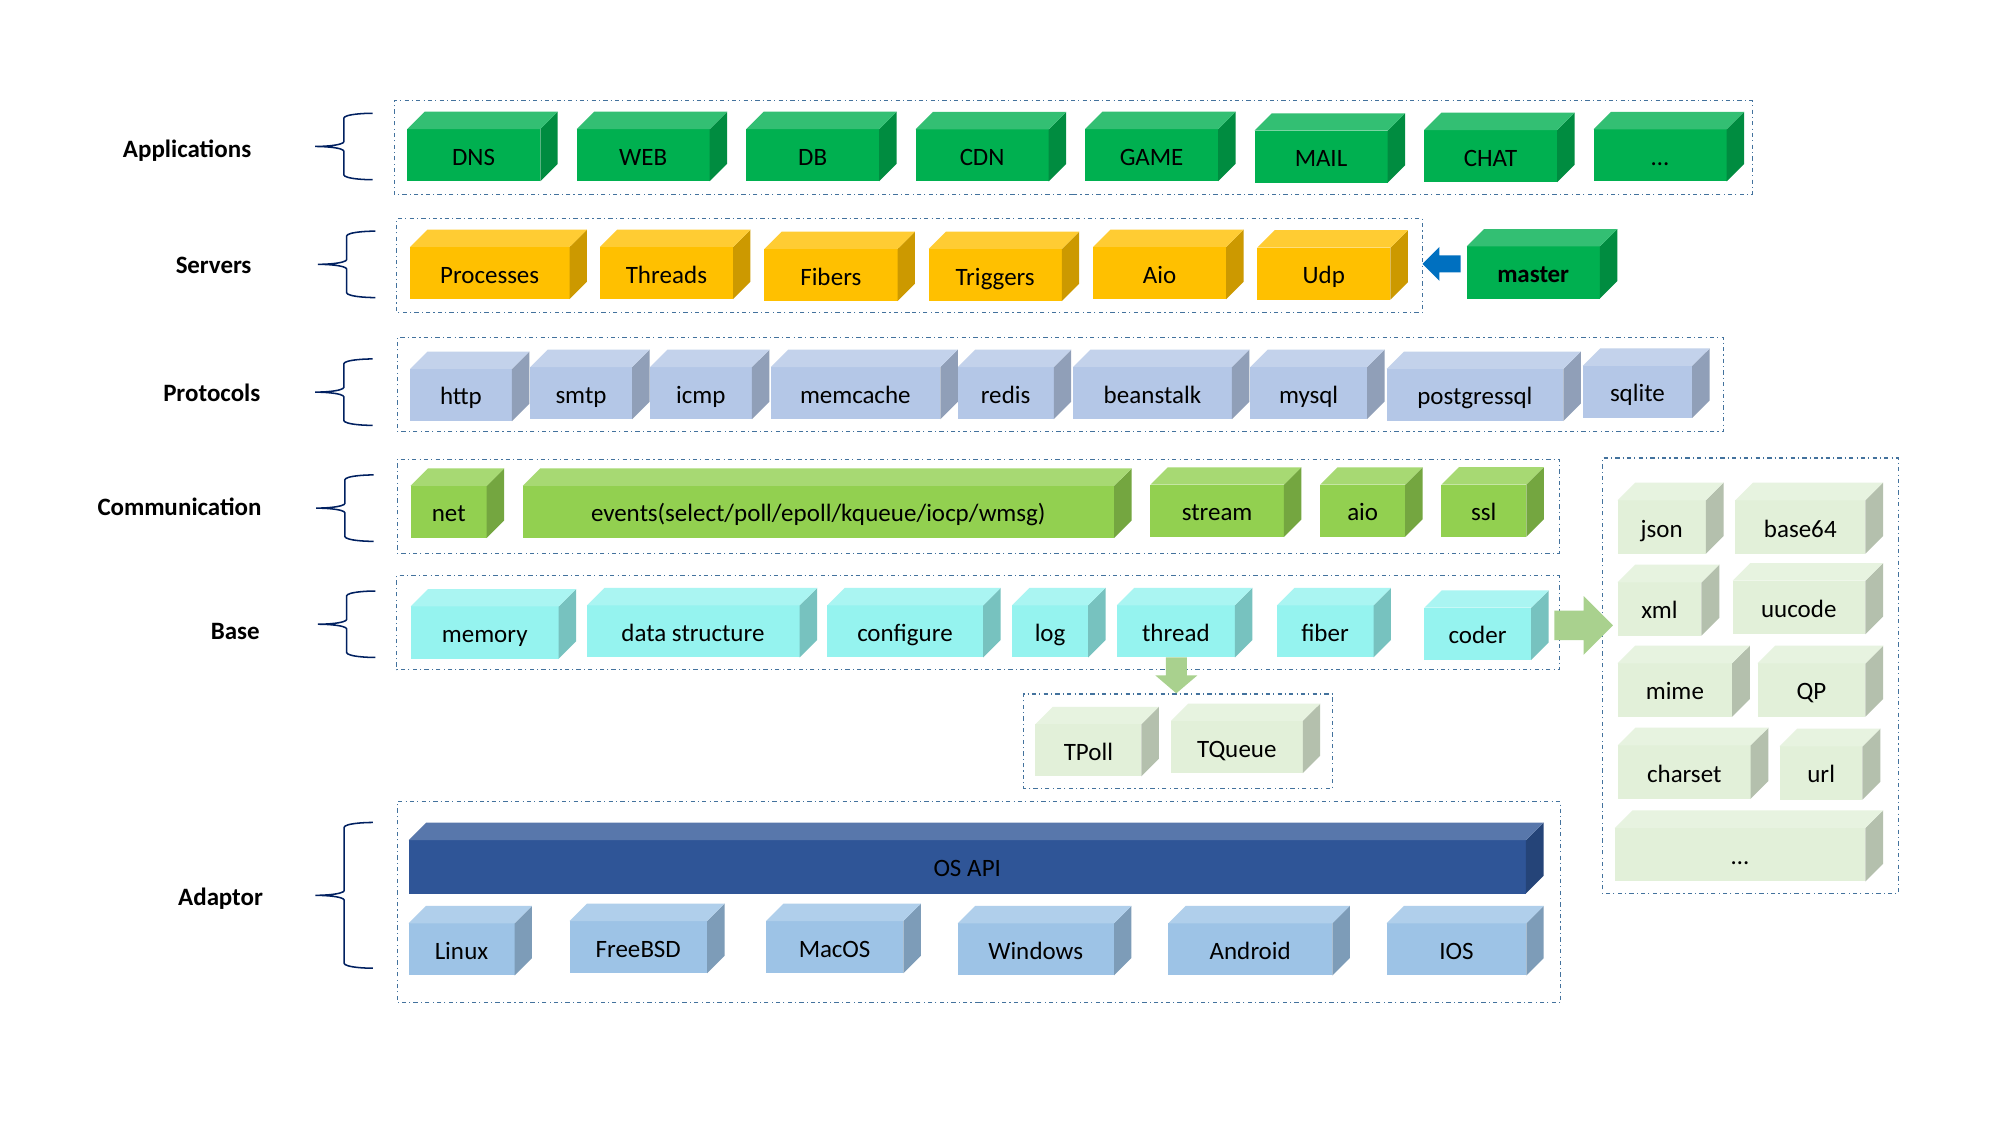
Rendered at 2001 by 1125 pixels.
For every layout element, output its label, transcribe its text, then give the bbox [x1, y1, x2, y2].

text_box master [1465, 227, 1619, 300]
text_box [317, 230, 376, 299]
text_box [396, 575, 1561, 671]
text_box Adaptor [163, 872, 319, 918]
text_box [346, 590, 376, 658]
text_box [315, 358, 373, 426]
text_box postgressql [1385, 350, 1582, 423]
text_box Protocols [148, 368, 304, 414]
text_box [1421, 244, 1462, 284]
text_box Applications [108, 125, 286, 170]
text_box CHAT [1423, 111, 1576, 184]
text_box sqlite [1581, 347, 1711, 419]
text_box [396, 336, 1725, 432]
text_box [1022, 693, 1334, 789]
text_box … [1592, 110, 1746, 183]
text_box [396, 458, 1561, 554]
text_box [1601, 457, 1899, 895]
text_box [396, 218, 1423, 314]
text_box Communication [82, 482, 284, 528]
text_box [396, 801, 1562, 1004]
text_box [1104, 657, 1178, 707]
text_box [319, 821, 373, 969]
text_box [393, 100, 1753, 196]
text_box Base [196, 607, 352, 653]
text_box [316, 474, 374, 542]
text_box Servers [160, 241, 317, 286]
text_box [1177, 657, 1253, 704]
text_box MAIL [1253, 112, 1407, 184]
text_box [315, 112, 373, 181]
text_box [1553, 593, 1615, 658]
